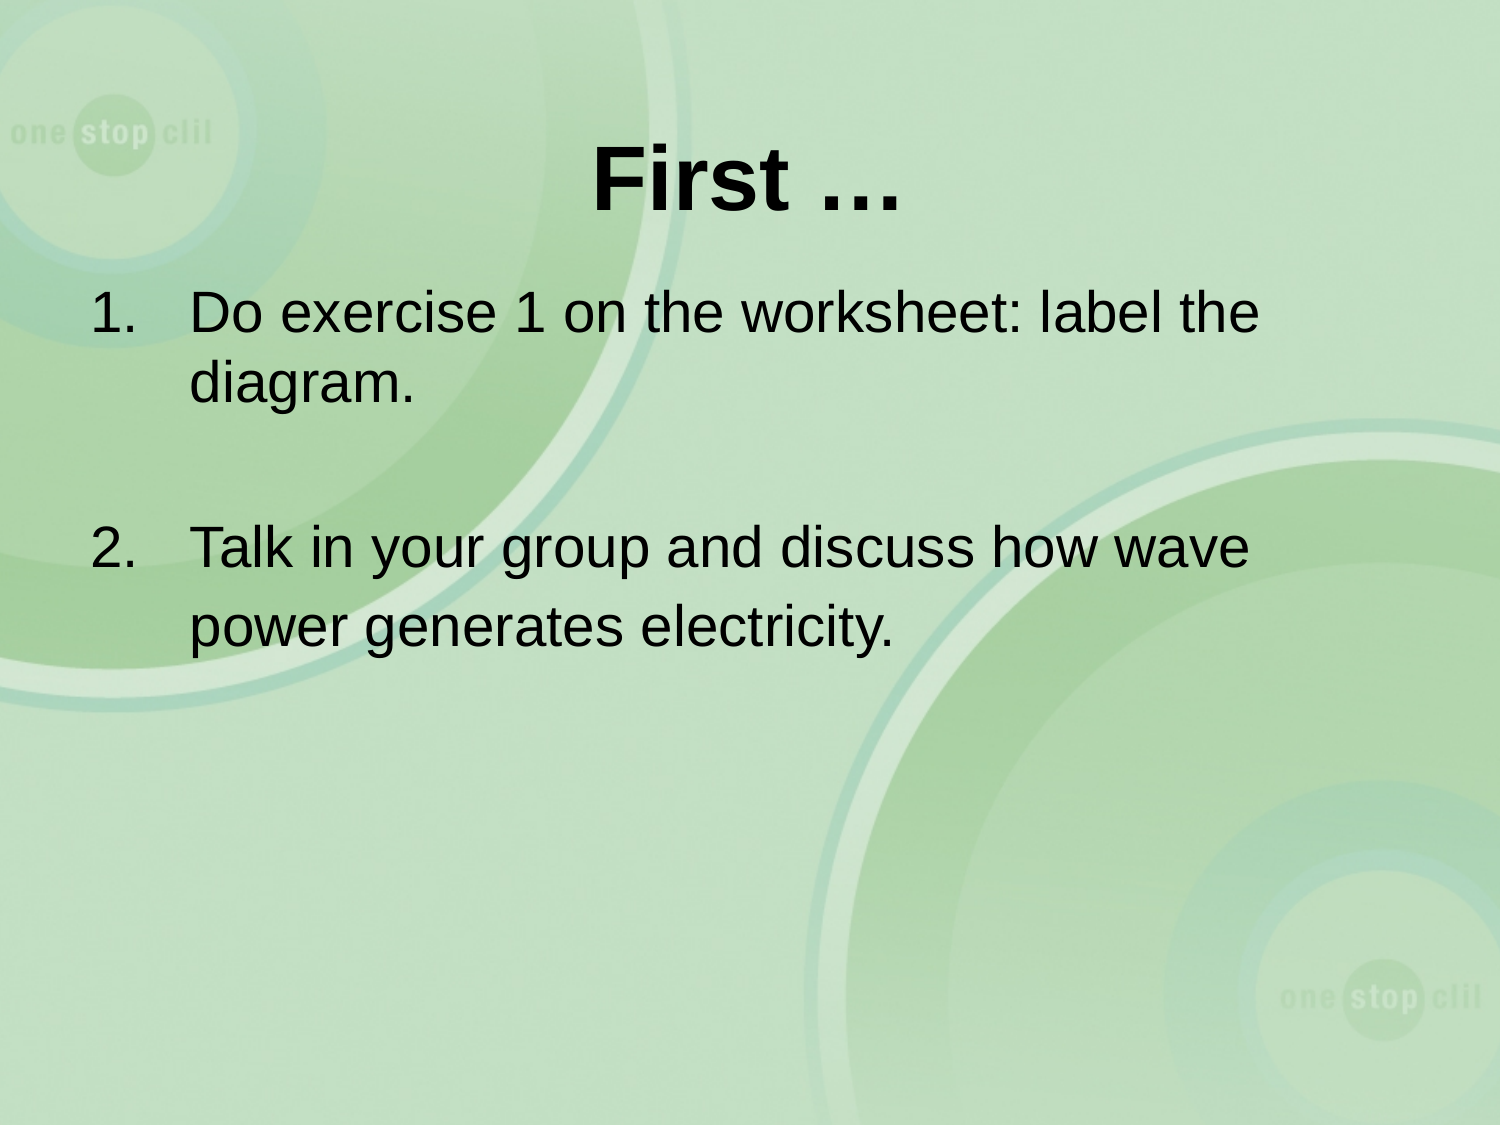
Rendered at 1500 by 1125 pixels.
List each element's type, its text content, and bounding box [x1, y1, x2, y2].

picture [0, 0, 1500, 1125]
list Do exercise 1 on the worksheet: label the diagram. 2. Talk in your group and discuss how wave power generates electricity. [75, 267, 1425, 1010]
title First … [75, 79, 1425, 267]
